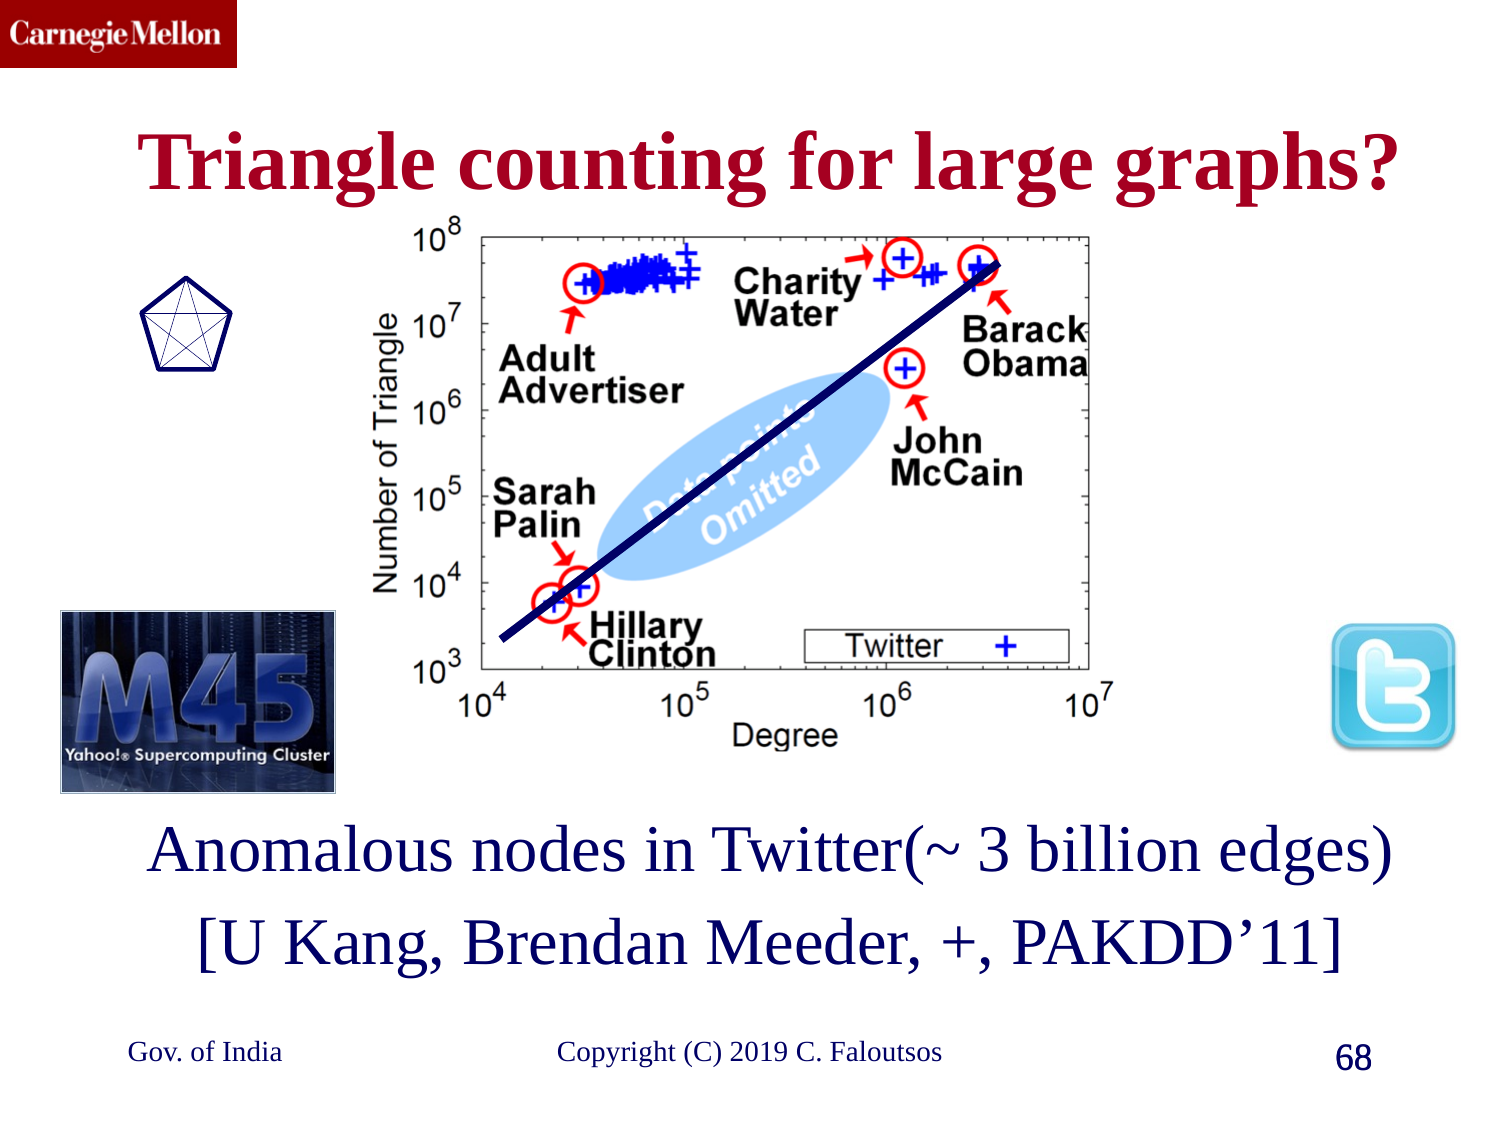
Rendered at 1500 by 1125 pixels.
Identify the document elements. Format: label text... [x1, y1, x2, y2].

slide_number 68 [1074, 1024, 1388, 1101]
picture [0, 0, 237, 68]
picture [1325, 620, 1462, 756]
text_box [141, 277, 231, 370]
slide_number Gov. of India [112, 1024, 426, 1101]
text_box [500, 262, 1000, 640]
footer Copyright (C) 2019 C. Faloutsos [512, 1024, 988, 1101]
picture [365, 212, 1121, 757]
list Anomalous nodes in Twitter(~ 3 billion edges) [U Kang, Brendan Meeder, +, PAKDD’11] [112, 237, 1430, 1001]
title Triangle counting for large graphs? [112, 99, 1429, 213]
picture [60, 610, 336, 794]
